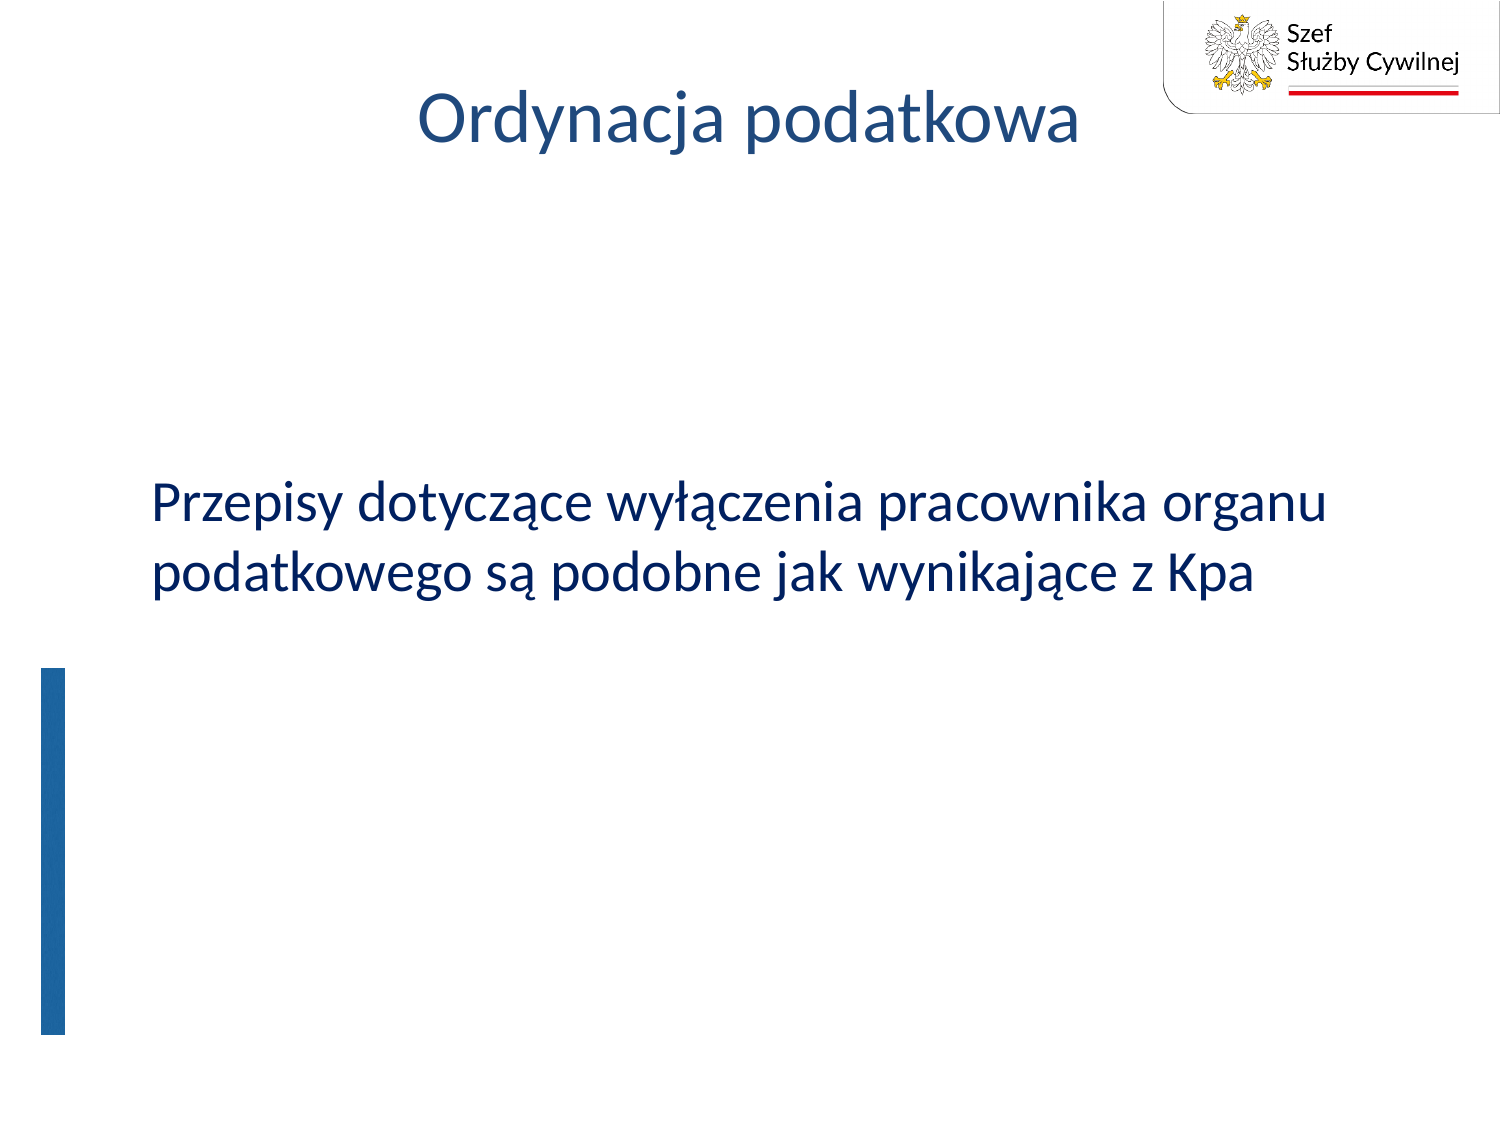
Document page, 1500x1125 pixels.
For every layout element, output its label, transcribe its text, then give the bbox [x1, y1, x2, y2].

picture [41, 668, 65, 1035]
text_box Przepisy dotyczące wyłączenia pracownika organu podatkowego są podobne jak wynikające z Kpa [136, 456, 1364, 611]
title Ordynacja podatkowa [100, 60, 1400, 185]
picture [1163, 0, 1500, 114]
